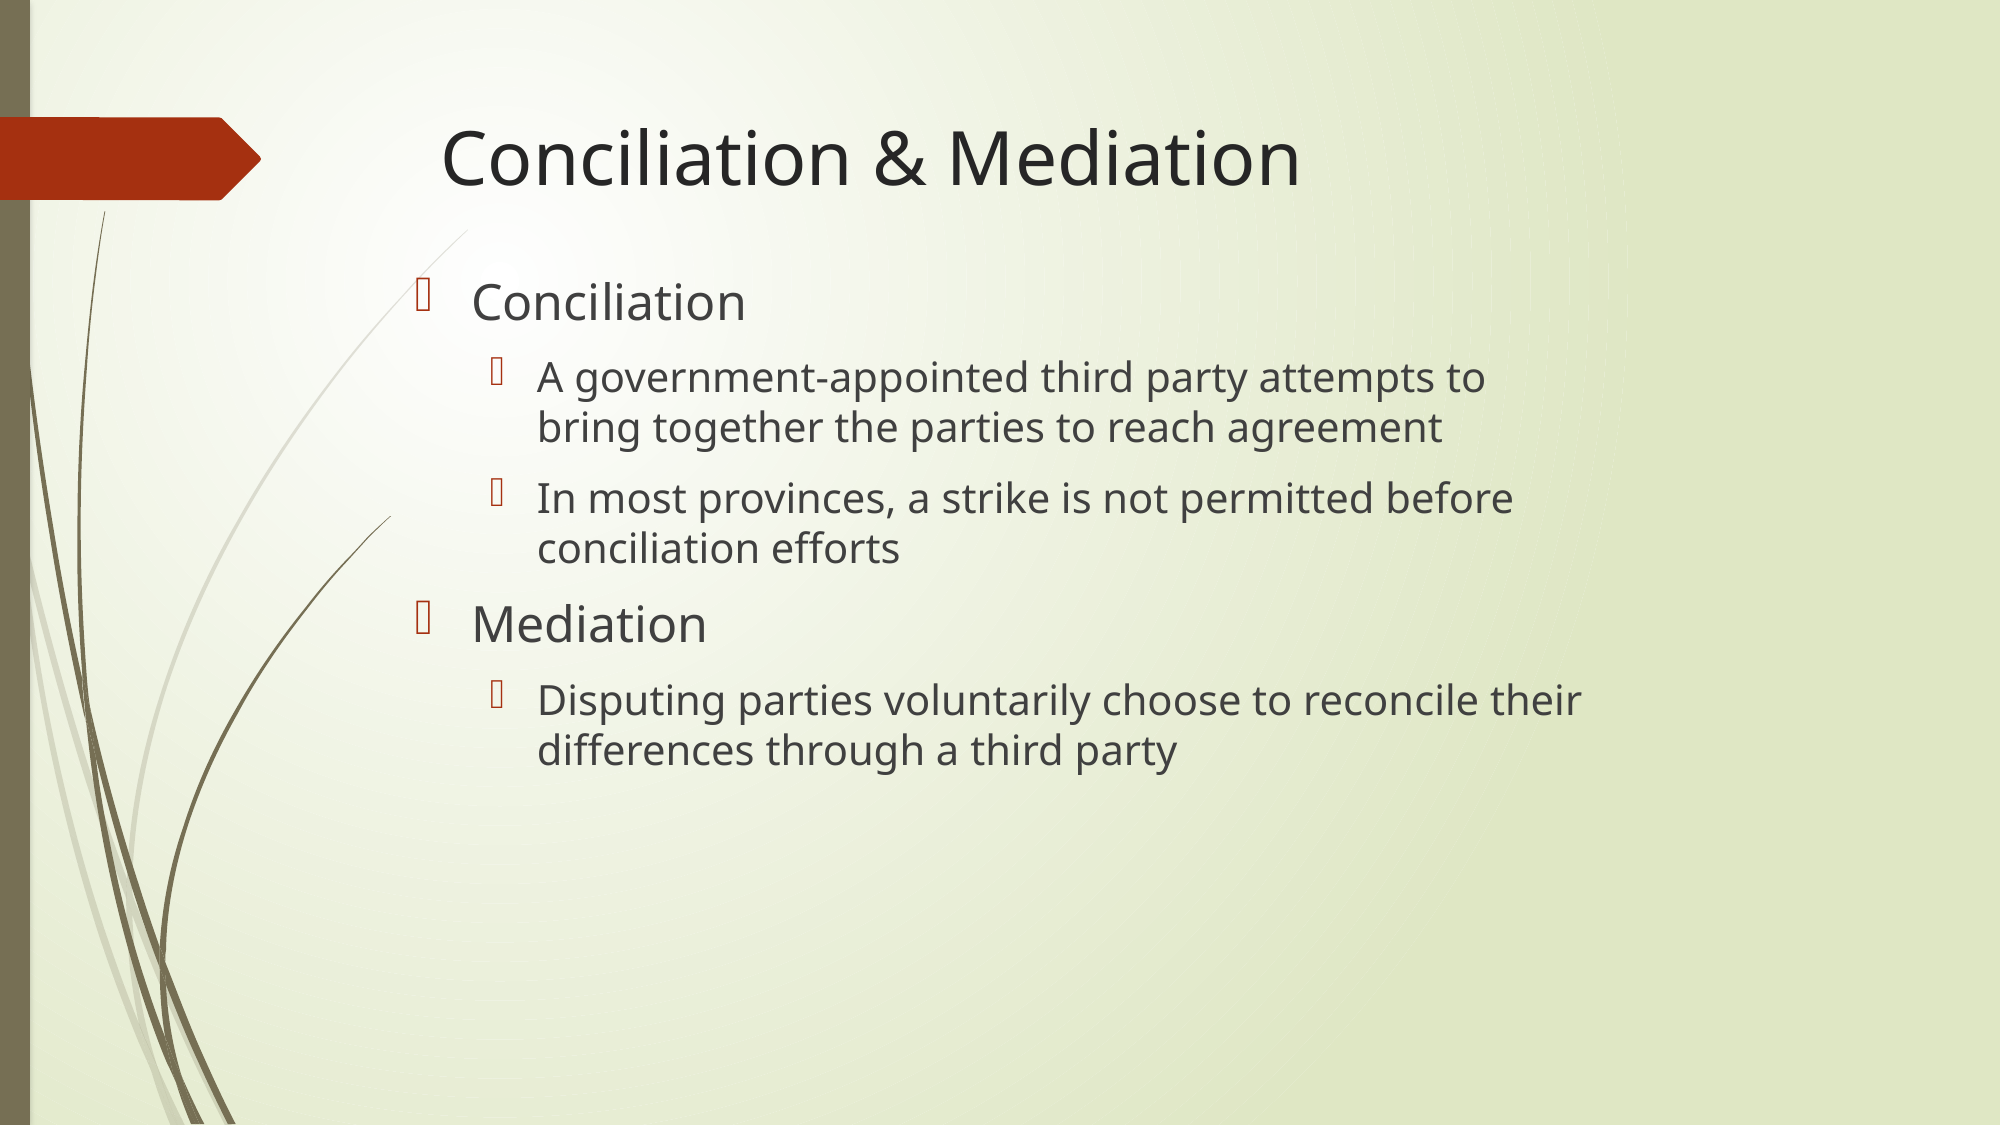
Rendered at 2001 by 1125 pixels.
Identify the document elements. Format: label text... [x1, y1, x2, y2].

list Conciliation A government-appointed third party attempts to bring together the parties to reach agreement In most provinces, a strike is not permitted before conciliation efforts Mediation Disputing parties voluntarily choose to reconcile their differences through a third party [399, 262, 1613, 938]
title Conciliation & Mediation [425, 102, 1888, 313]
